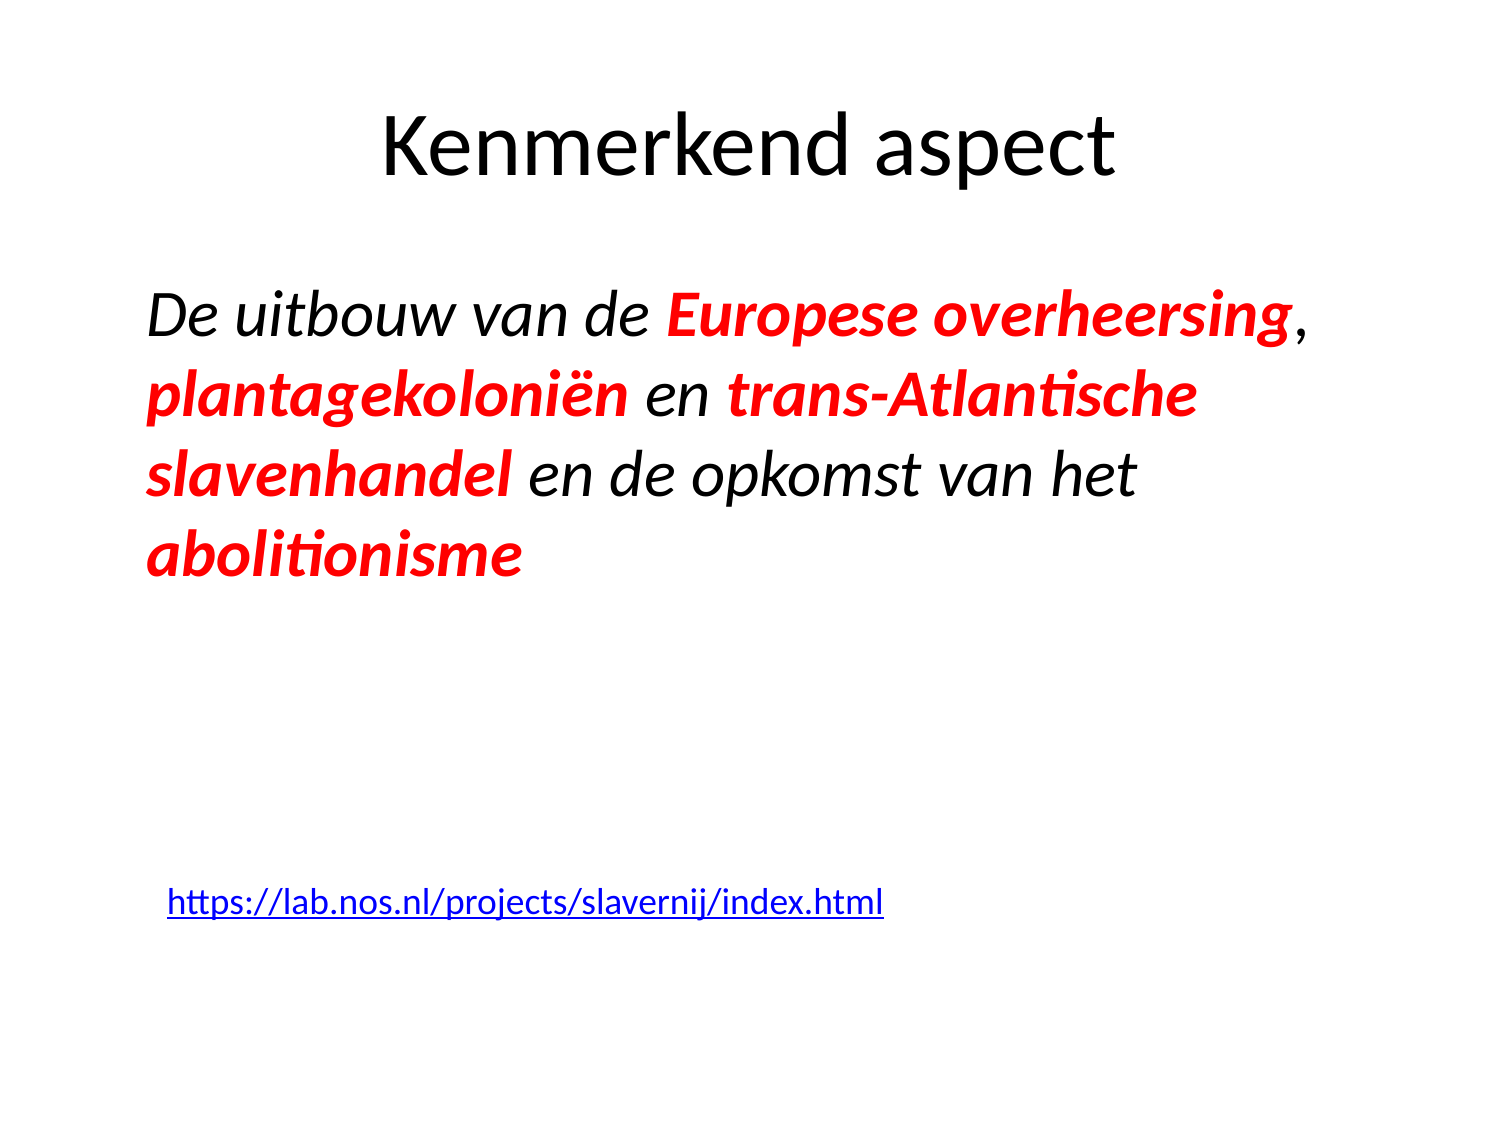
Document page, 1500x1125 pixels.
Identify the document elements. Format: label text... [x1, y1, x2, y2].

text_box https://lab.nos.nl/projects/slavernij/index.html [152, 869, 900, 930]
list De uitbouw van de Europese overheersing, plantagekoloniën en trans-Atlantische slavenhandel en de opkomst van het abolitionisme [75, 262, 1425, 1005]
title Kenmerkend aspect [75, 45, 1425, 233]
